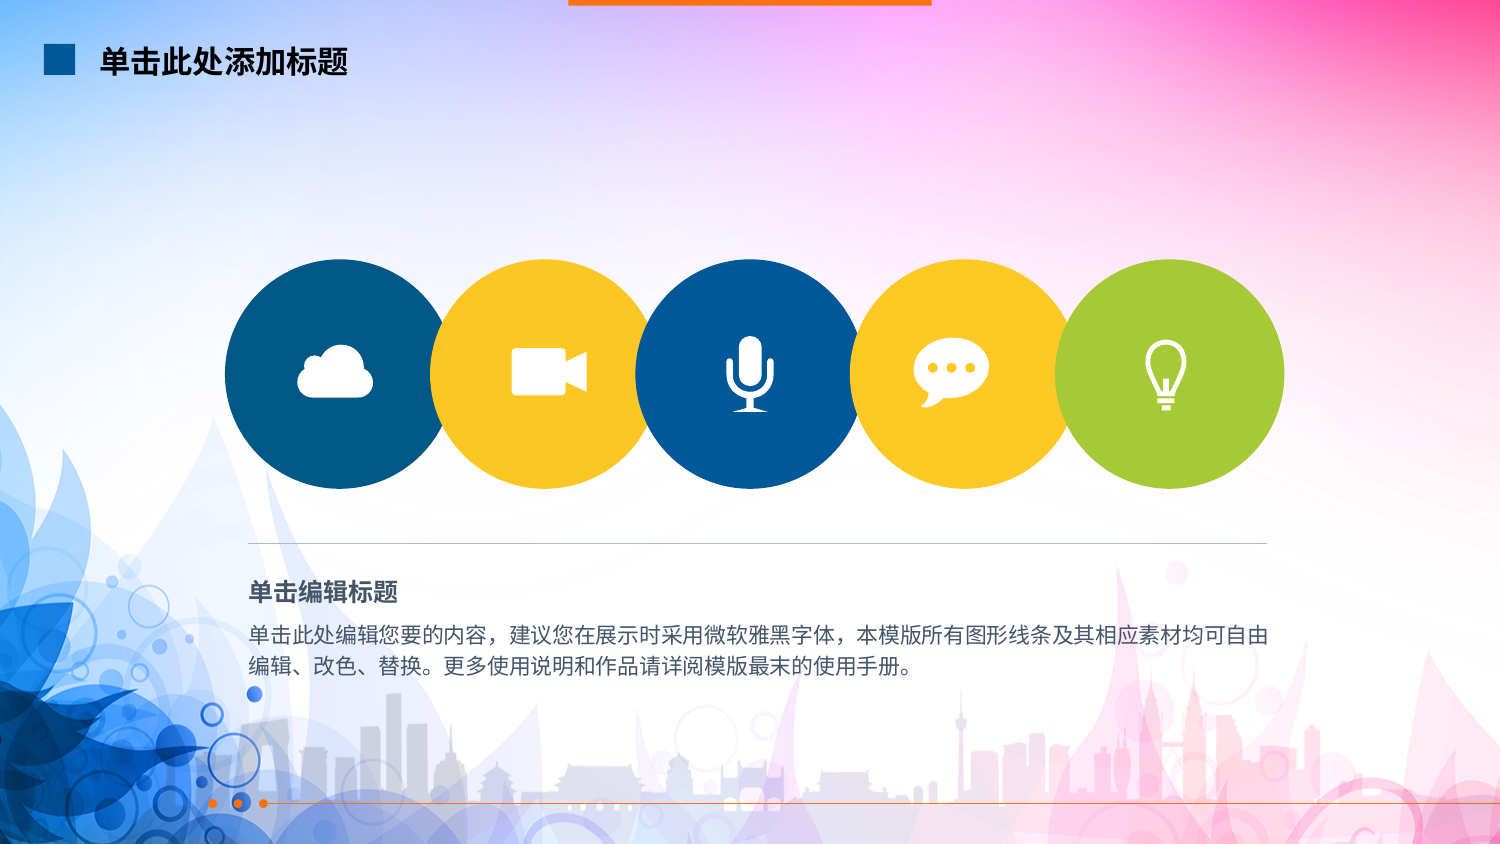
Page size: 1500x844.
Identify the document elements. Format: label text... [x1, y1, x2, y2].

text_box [1145, 339, 1187, 411]
text_box [848, 258, 1067, 490]
text_box 单击编辑标题 [248, 576, 588, 607]
text_box [43, 43, 76, 76]
picture [0, 0, 1500, 844]
text_box 单击此处添加标题 [84, 34, 412, 87]
text_box [634, 258, 857, 490]
text_box [1053, 258, 1286, 490]
text_box [223, 258, 442, 490]
text_box [913, 337, 989, 408]
text_box [429, 258, 647, 490]
text_box [297, 344, 374, 398]
text_box 单击此处编辑您要的内容，建议您在展示时采用微软雅黑字体，本模版所有图形线条及其相应素材均可自由编辑、改色、替换。更多使用说明和作品请详阅模版最末的使用手册。 [248, 616, 1275, 680]
text_box [511, 348, 587, 396]
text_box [726, 336, 774, 413]
